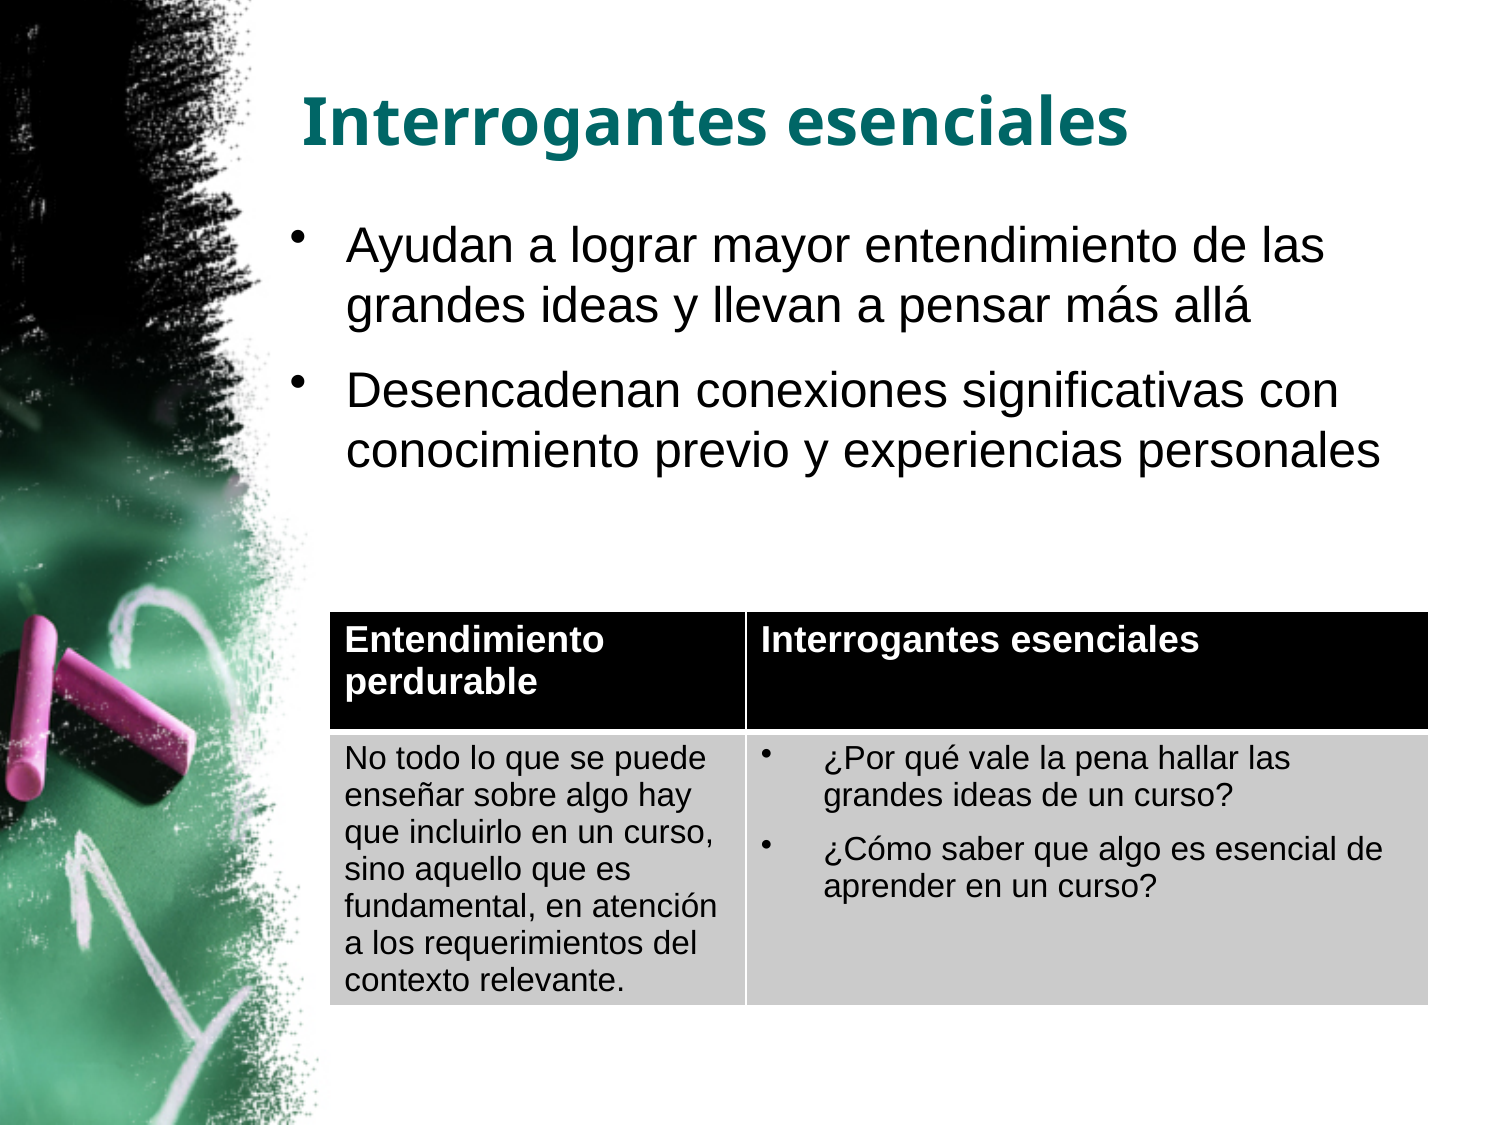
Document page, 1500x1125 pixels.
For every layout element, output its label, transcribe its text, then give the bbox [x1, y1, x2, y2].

table_header Entendimiento perdurable [330, 612, 745, 729]
picture [0, 0, 1500, 1125]
list Ayudan a lograr mayor entendimiento de las grandes ideas y llevan a pensar más allá Desencadenan conexiones significativas con conocimiento previo y experiencias personales [274, 204, 1436, 510]
table_header Interrogantes esenciales [747, 612, 1428, 729]
table_cell No todo lo que se puede enseñar sobre algo hay que incluirlo en un curso, sino aquello que es fundamental, en atención a los requerimientos del contexto relevante. [330, 735, 745, 1005]
table_cell ¿Por qué vale la pena hallar las grandes ideas de un curso? ¿Cómo saber que algo es esencial de aprender en un curso? [747, 735, 1428, 1005]
title Interrogantes esenciales [287, 49, 1438, 188]
